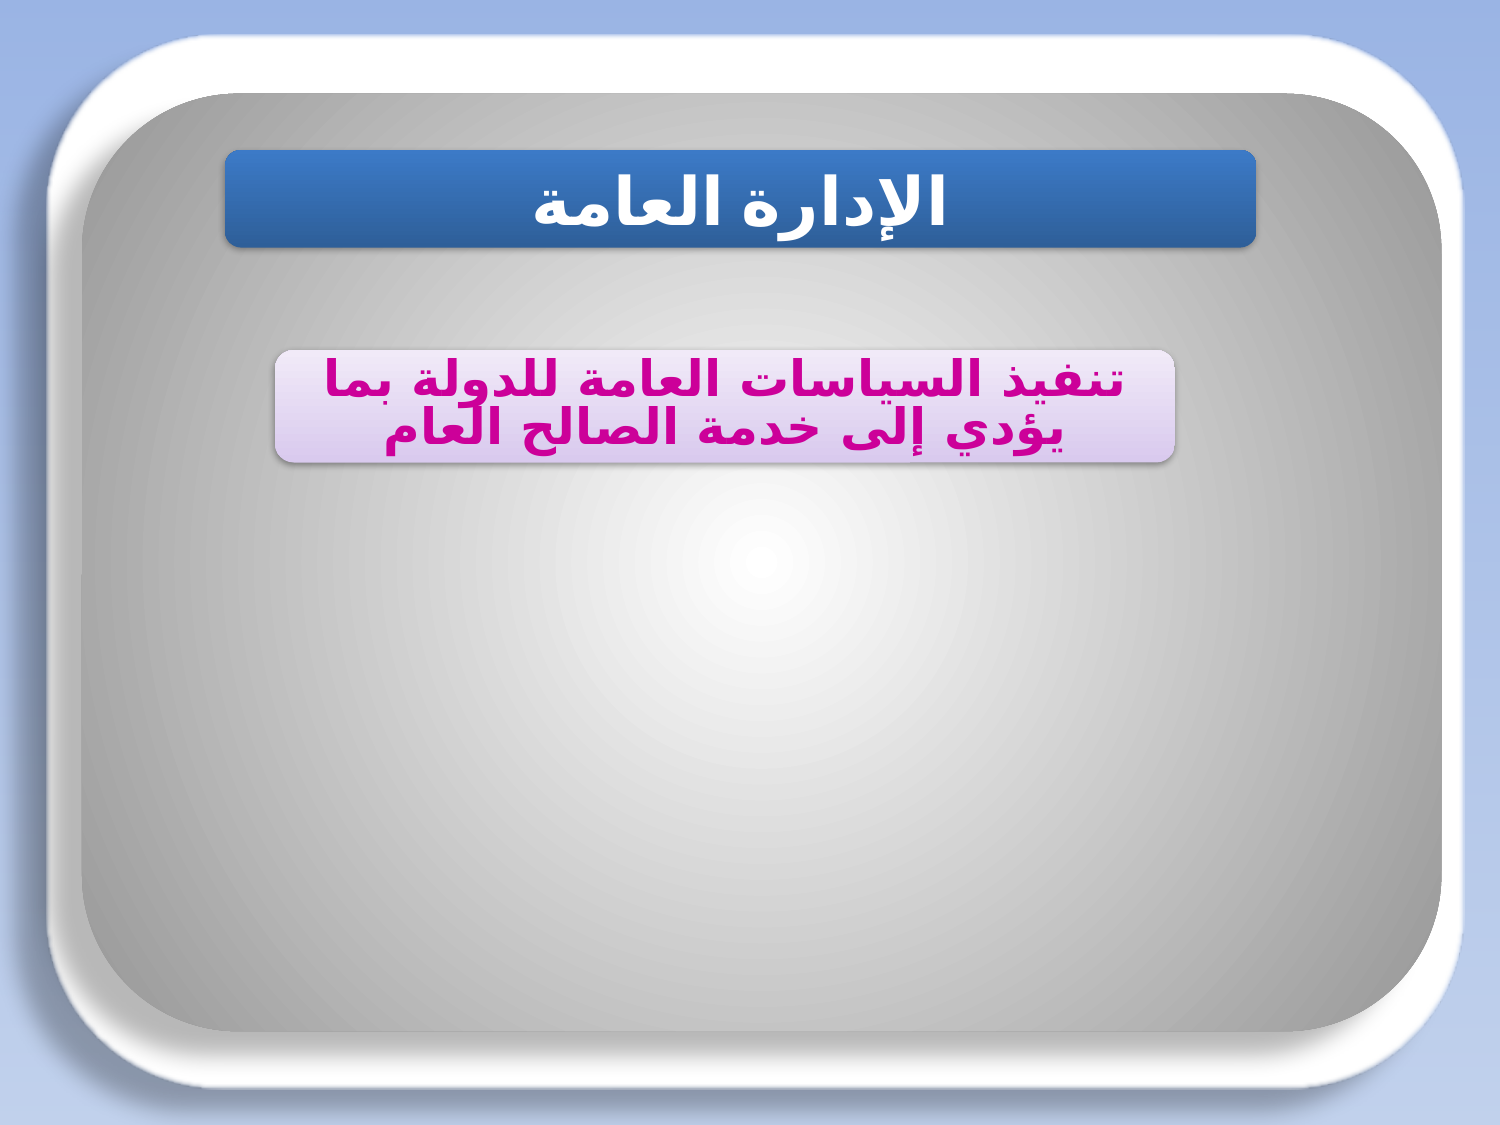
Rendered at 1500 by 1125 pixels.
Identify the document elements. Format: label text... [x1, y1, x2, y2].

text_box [174, 349, 1176, 990]
text_box [49, 34, 1468, 1089]
footer اعداد / أ. غادة الرشيد [512, 1042, 988, 1103]
text_box [79, 91, 1444, 1034]
text_box الإدارة العامة [224, 149, 1257, 248]
text_box [0, 0, 1500, 1125]
